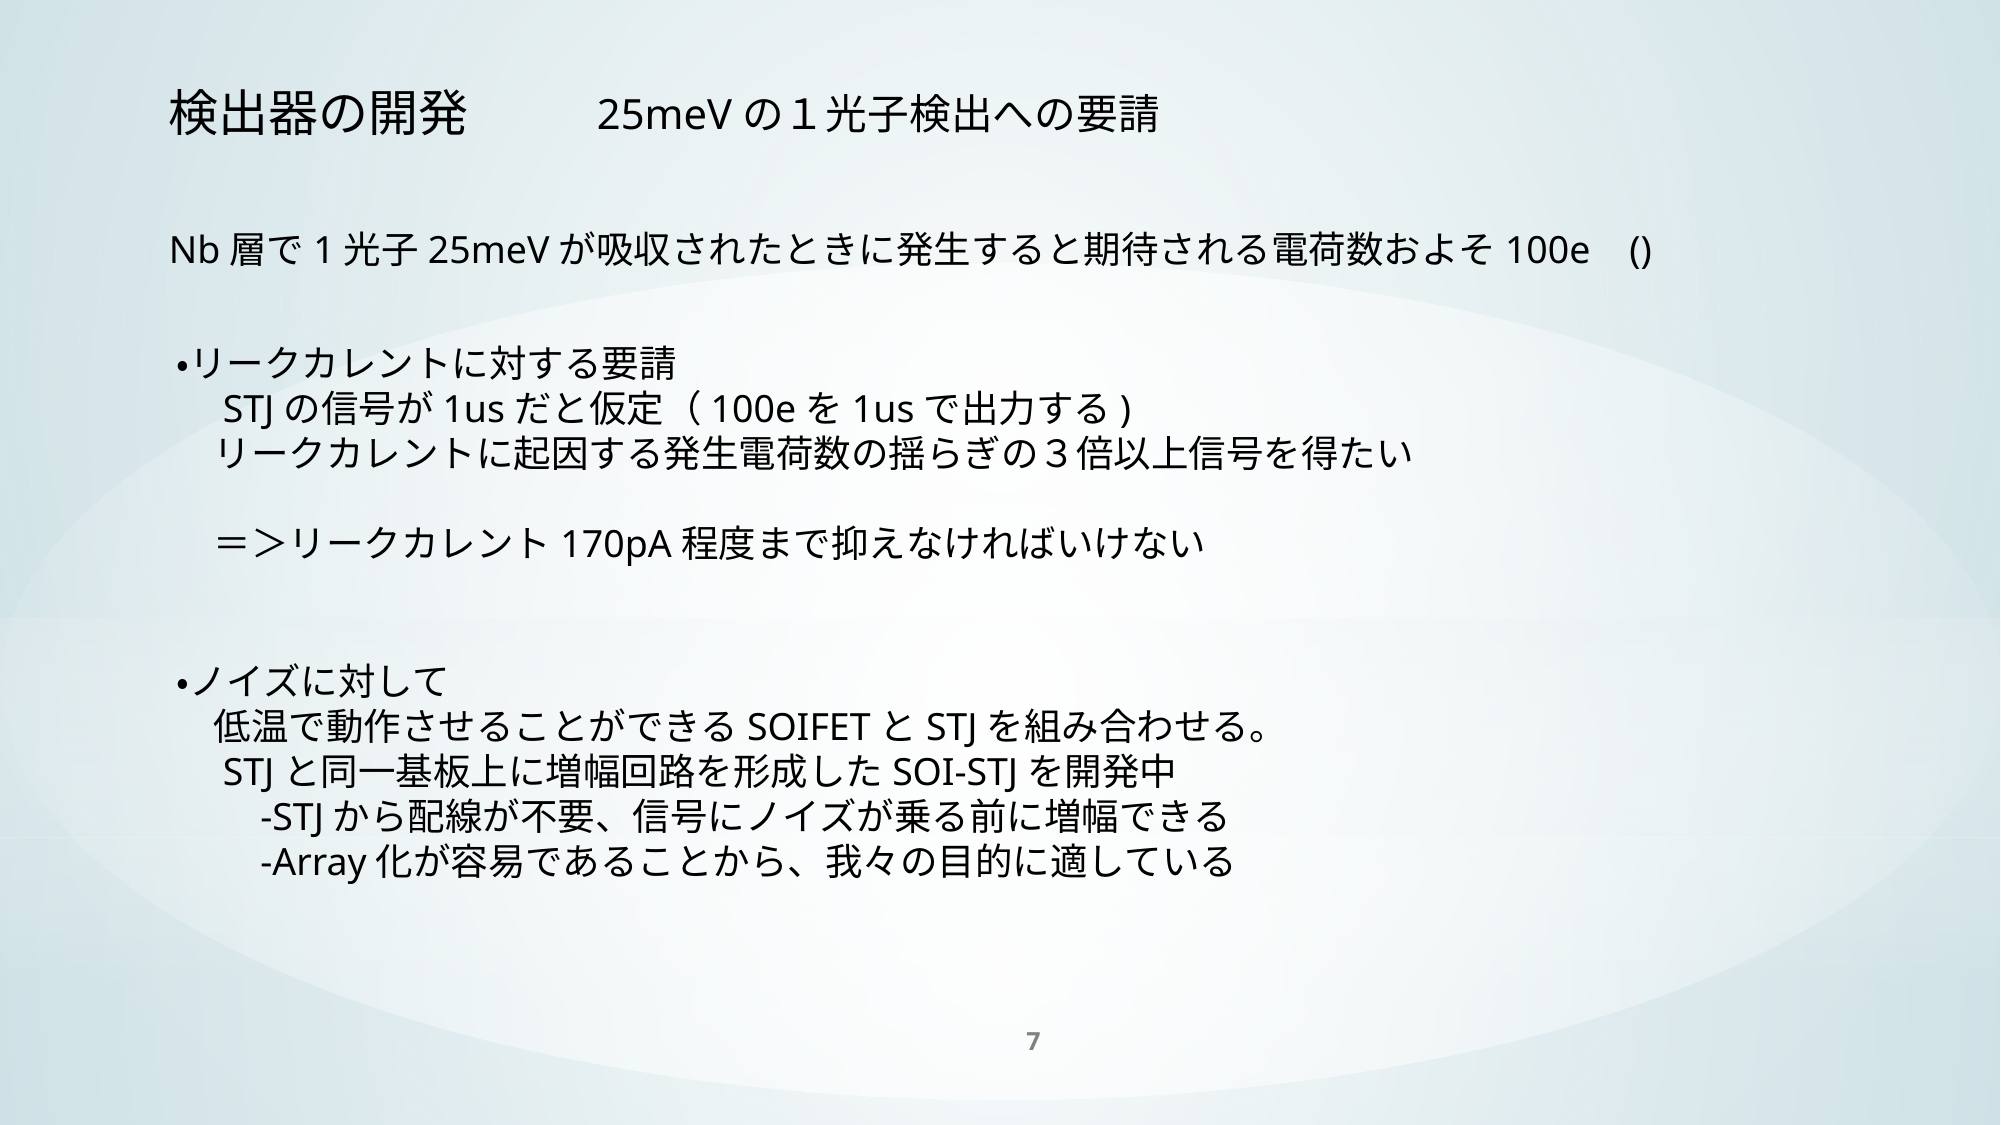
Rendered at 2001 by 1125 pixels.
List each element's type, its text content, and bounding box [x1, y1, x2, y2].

text_box 25meVの１光子検出への要請 [582, 80, 2000, 146]
text_box 検出器の開発 [154, 73, 1566, 149]
text_box ・ノイズに対して 低温で動作させることができるSOIFETとSTJを組み合わせる。 STJと同一基板上に増幅回路を形成したSOI-STJを開発中 -STJから配線が不要、信号にノイズが乗る前に増幅できる -Array化が容易であることから、我々の目的に適している [161, 650, 1740, 936]
text_box ・リークカレントに対する要請 STJの信号が1usだと仮定（100eを1usで出力する) リークカレントに起因する発生電荷数の揺らぎの３倍以上信号を得たい ＝＞リークカレント170pA程度まで抑えなければいけない [161, 332, 1796, 573]
slide_number 7 [833, 1012, 1234, 1073]
